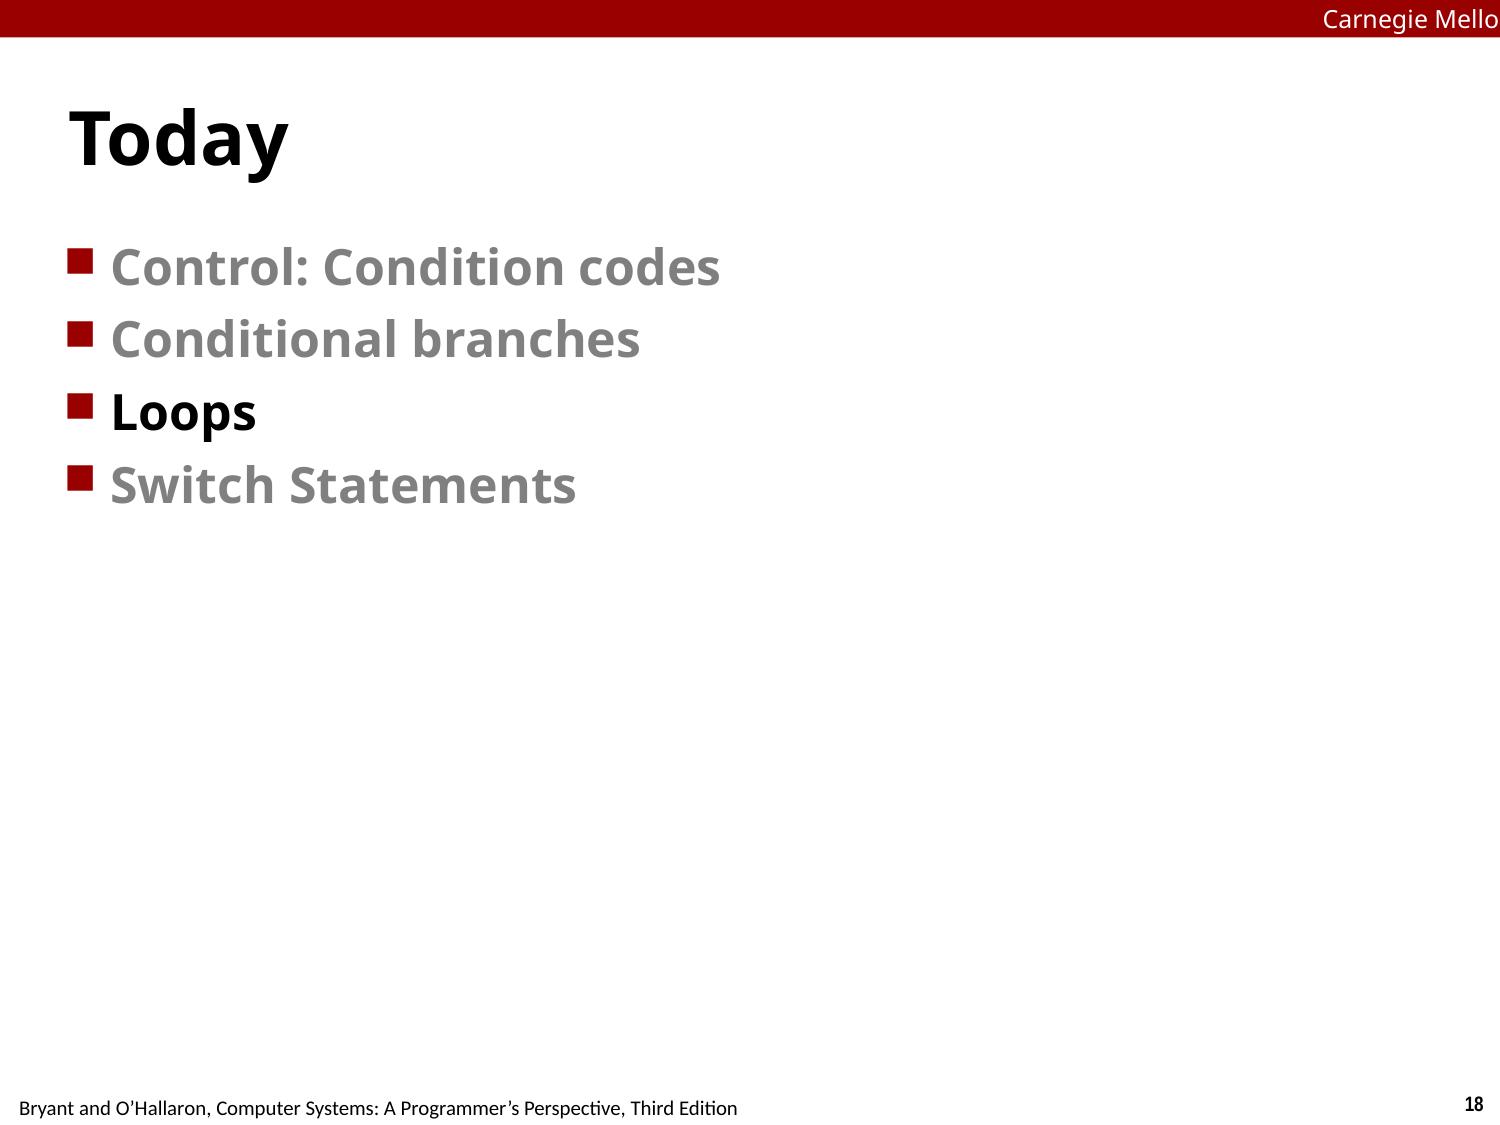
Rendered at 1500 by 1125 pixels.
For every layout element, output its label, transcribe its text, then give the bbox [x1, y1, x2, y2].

list Control: Condition codes Conditional branches Loops Switch Statements [62, 228, 1438, 1122]
text_box [0, 0, 1500, 38]
text_box Carnegie Mellon [1322, 3, 1500, 33]
title Today [62, 41, 1438, 228]
